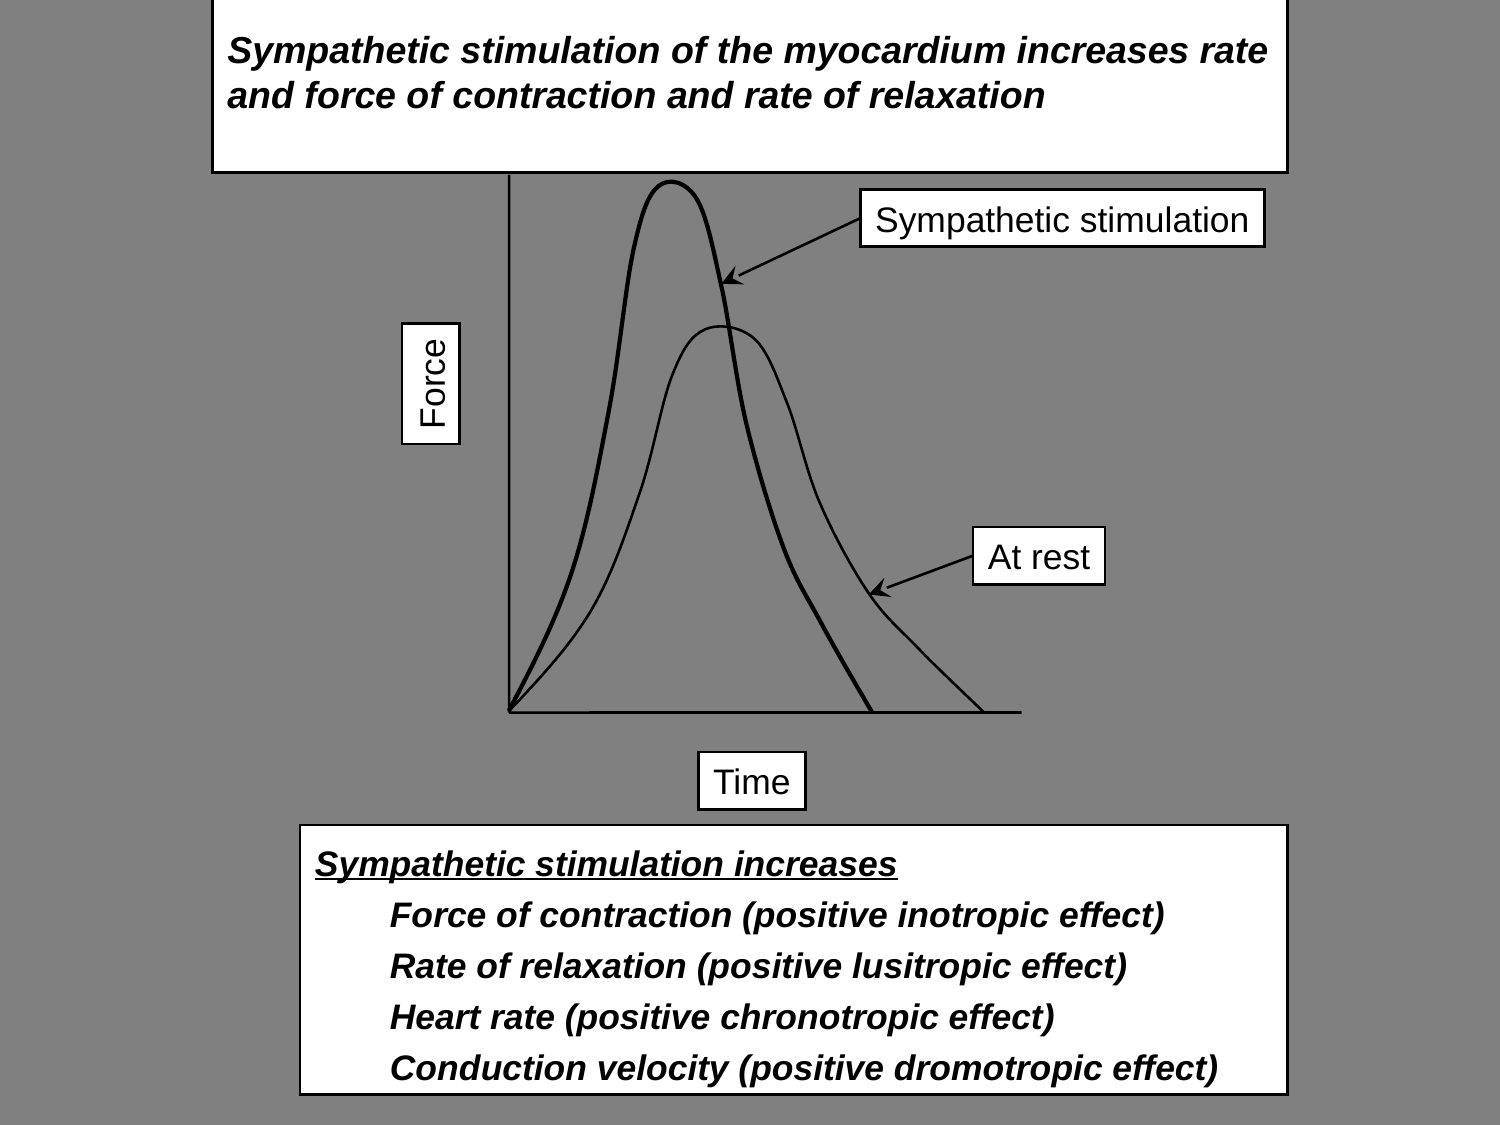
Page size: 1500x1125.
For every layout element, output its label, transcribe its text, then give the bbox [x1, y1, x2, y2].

title Sympathetic stimulation of the myocardium increases rate and force of contraction and rate of relaxation [211, 0, 1289, 174]
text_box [401, 174, 1267, 813]
text_box Sympathetic stimulation increases Force of contraction (positive inotropic effect) Rate of relaxation (positive lusitropic effect) Heart rate (positive chronotropic effect) Conduction velocity (positive dromotropic effect) [299, 824, 1288, 1095]
